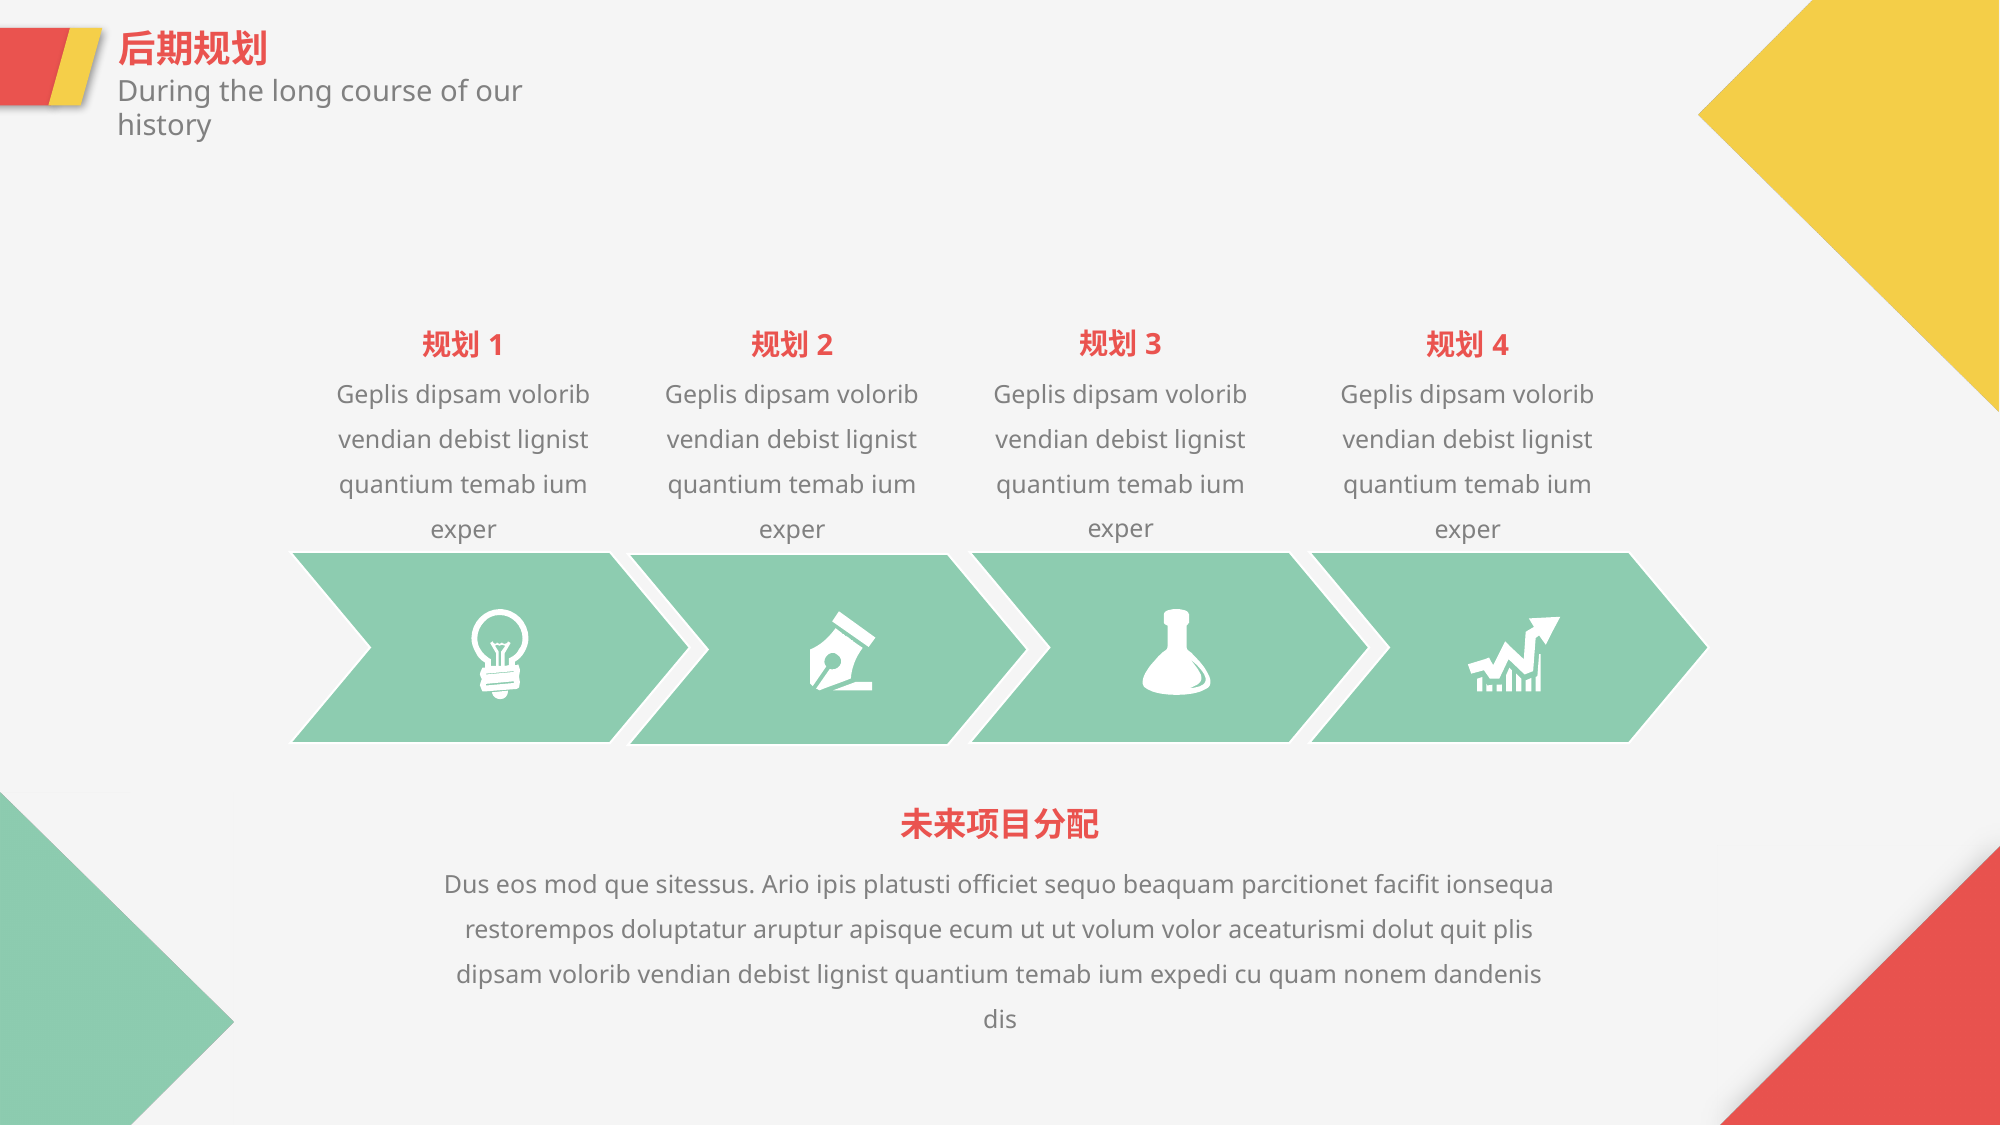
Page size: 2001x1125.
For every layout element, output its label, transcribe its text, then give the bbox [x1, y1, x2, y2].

text_box Geplis dipsam volorib vendian debist lignist quantium temab ium exper [1312, 356, 1623, 550]
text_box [289, 551, 690, 744]
picture [0, 792, 234, 1125]
text_box 规划4 [1312, 319, 1623, 356]
text_box 规划1 [308, 318, 619, 356]
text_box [0, 17, 615, 116]
text_box Geplis dipsam volorib vendian debist lignist quantium temab ium exper [308, 356, 619, 551]
text_box Dus eos mod que sitessus. Ario ipis platusti officiet sequo beaquam parcitionet facifit ionsequa restorempos doluptatur aruptur apisque ecum ut ut volum volor aceaturismi dolut quit plis dipsam volorib vendian debist lignist quantium temab ium expedi cu quam nonem dandenis dis [425, 847, 1575, 987]
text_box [969, 551, 1370, 744]
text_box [627, 553, 1028, 746]
text_box 未来项目分配 [425, 776, 1575, 847]
text_box Geplis dipsam volorib vendian debist lignist quantium temab ium exper [965, 355, 1276, 551]
text_box 规划2 [637, 318, 948, 356]
text_box 规划3 [965, 318, 1276, 355]
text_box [1370, 551, 1709, 744]
picture [1698, 0, 1999, 412]
text_box Geplis dipsam volorib vendian debist lignist quantium temab ium exper [637, 356, 948, 551]
picture [1717, 845, 2000, 1125]
